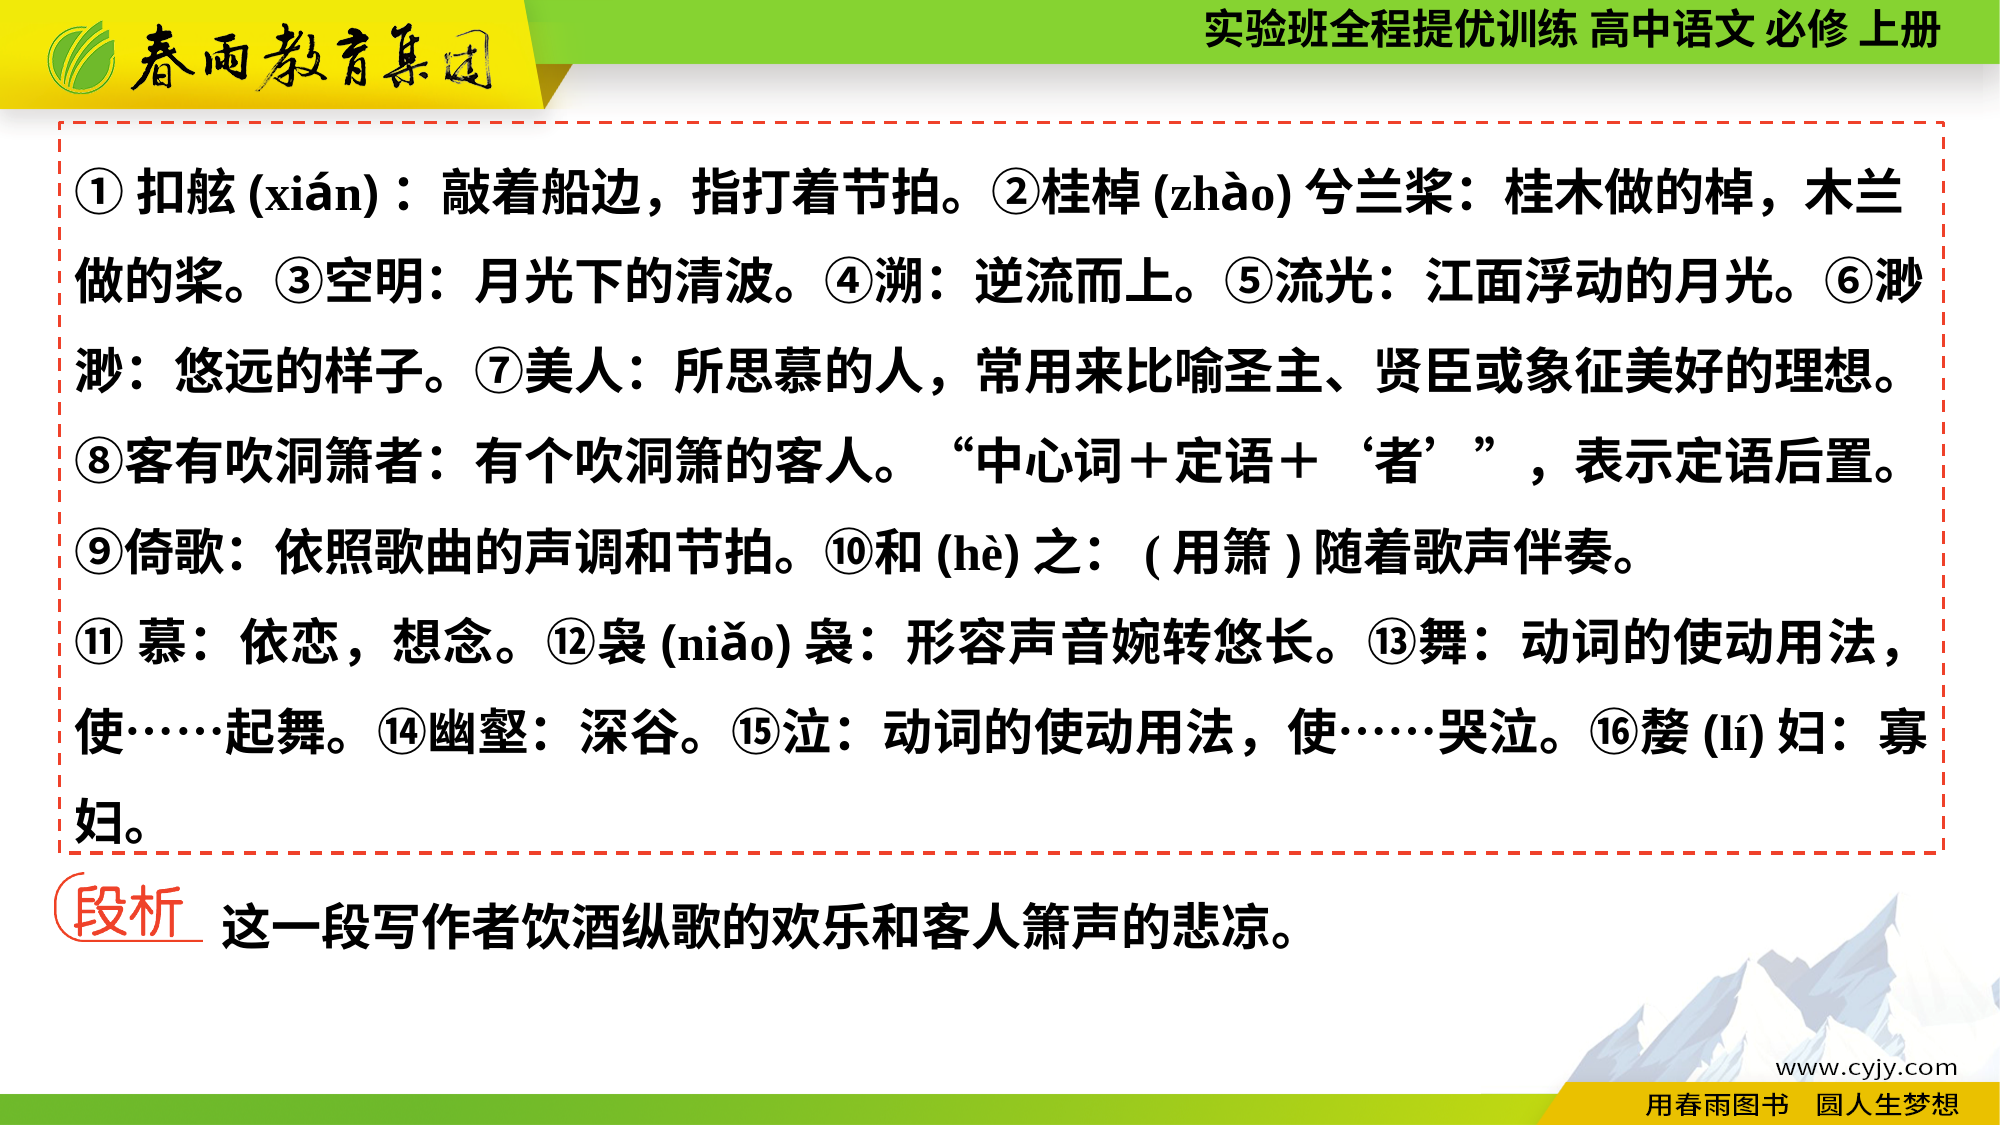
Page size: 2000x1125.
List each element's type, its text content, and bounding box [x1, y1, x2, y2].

picture [0, 0, 2000, 1125]
list ①扣舷(xián)：敲着船边，指打着节拍。②桂棹(zhào)兮兰桨：桂木做的棹，木兰做的桨。③空明：月光下的清波。④溯：逆流而上。⑤流光：江面浮动的月光。⑥渺渺：悠远的样子。⑦美人：所思慕的人，常用来比喻圣主、贤臣或象征美好的理想。⑧客有吹洞箫者：有个吹洞箫的客人。“中心词＋定语＋‘者’”，表示定语后置。⑨倚歌：依照歌曲的声调和节拍。⑩和(hè)之：(用箫)随着歌声伴奏。 ⑪慕：依恋，想念。⑫袅(niǎo)袅：形容声音婉转悠长。⑬舞：动词的使动用法，使……起舞。⑭幽壑：深谷。⑮泣：动词的使动用法，使……哭泣。⑯嫠(lí)妇：寡妇。 [59, 122, 1944, 854]
text_box 这一段写作者饮酒纵歌的欢乐和客人箫声的悲凉。 [59, 857, 1944, 963]
